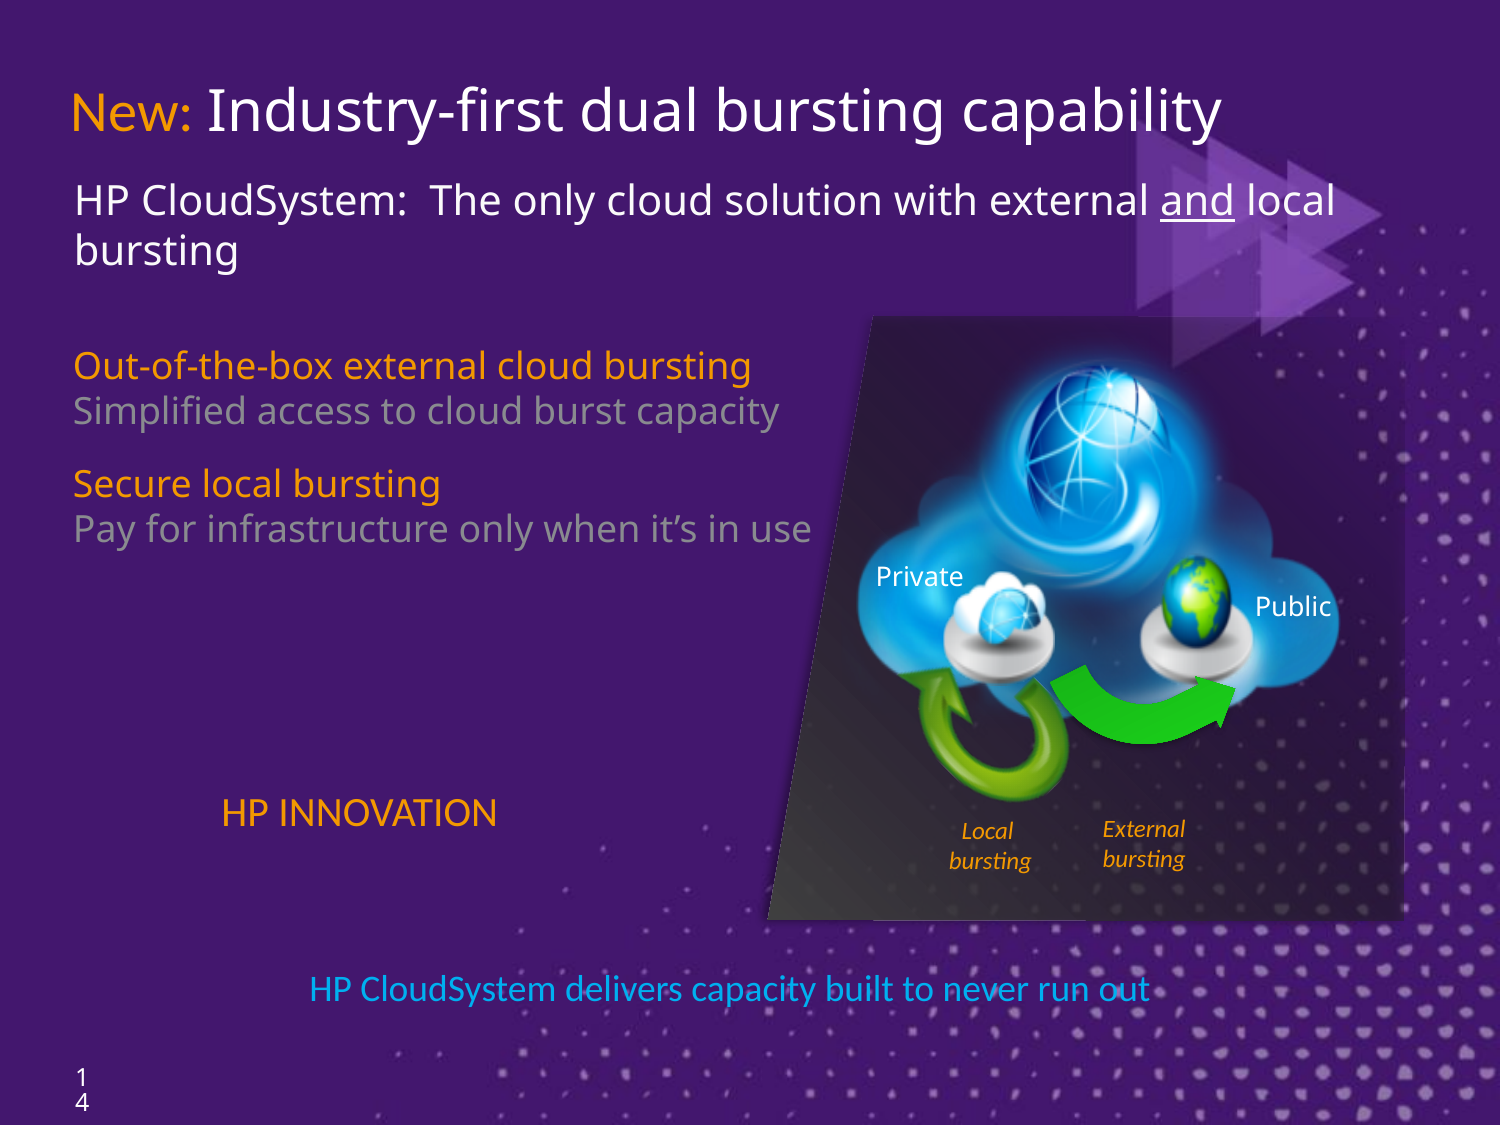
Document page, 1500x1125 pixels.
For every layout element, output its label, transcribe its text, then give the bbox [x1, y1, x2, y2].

text_box HP INNOVATION [206, 776, 514, 842]
text_box Local bursting [929, 821, 1052, 882]
text_box HP CloudSystem delivers capacity built to never run out [234, 956, 1227, 1017]
text_box External bursting [1082, 821, 1206, 880]
text_box [909, 314, 1407, 923]
picture [0, 0, 1500, 1125]
title New: Industry-first dual bursting capability [55, 66, 1430, 170]
list HP CloudSystem: The only cloud solution with external and local bursting [58, 166, 1432, 231]
list Out-of-the-box external cloud bursting Simplified access to cloud burst capacity Secure local bursting Pay for infrastructure only when it’s in use [57, 334, 909, 931]
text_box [835, 263, 1364, 813]
slide_number 14 [60, 1061, 113, 1095]
